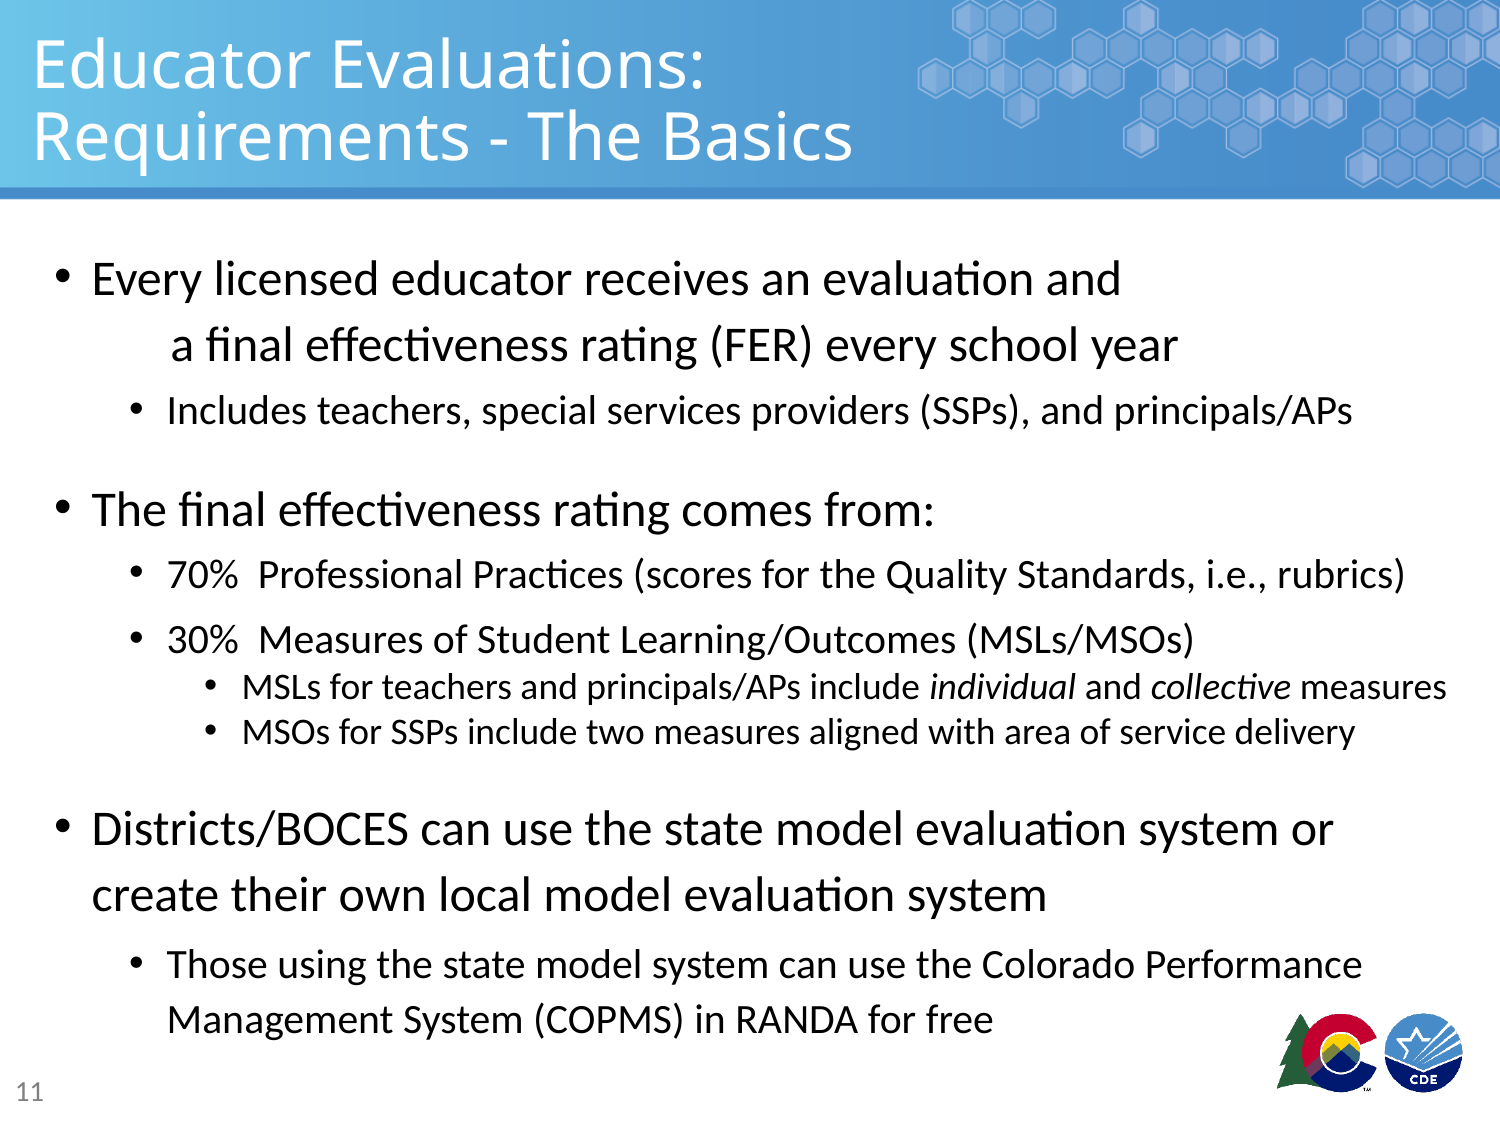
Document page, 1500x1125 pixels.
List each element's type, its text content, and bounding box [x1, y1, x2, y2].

title Educator Evaluations: Requirements - The Basics [31, 29, 871, 177]
picture [0, 0, 1500, 200]
text_box Every licensed educator receives an evaluation and a final effectiveness rating (FER) every school year Includes teachers, special services providers (SSPs), and principals/APs The final effectiveness rating comes from: 70% Professional Practices (scores for the Quality Standards, i.e., rubrics) 30% Measures of Student Learning/Outcomes (MSLs/MSOs) MSLs for teachers and principals/APs include individual and collective measures MSOs for SSPs include two measures aligned with area of service delivery Districts/BOCES can use the state model evaluation system or create their own local model evaluation system Those using the state model system can use the Colorado Performance Management System (COPMS) in RANDA for free [0, 239, 1472, 1095]
slide_number 11 [0, 1095, 338, 1125]
